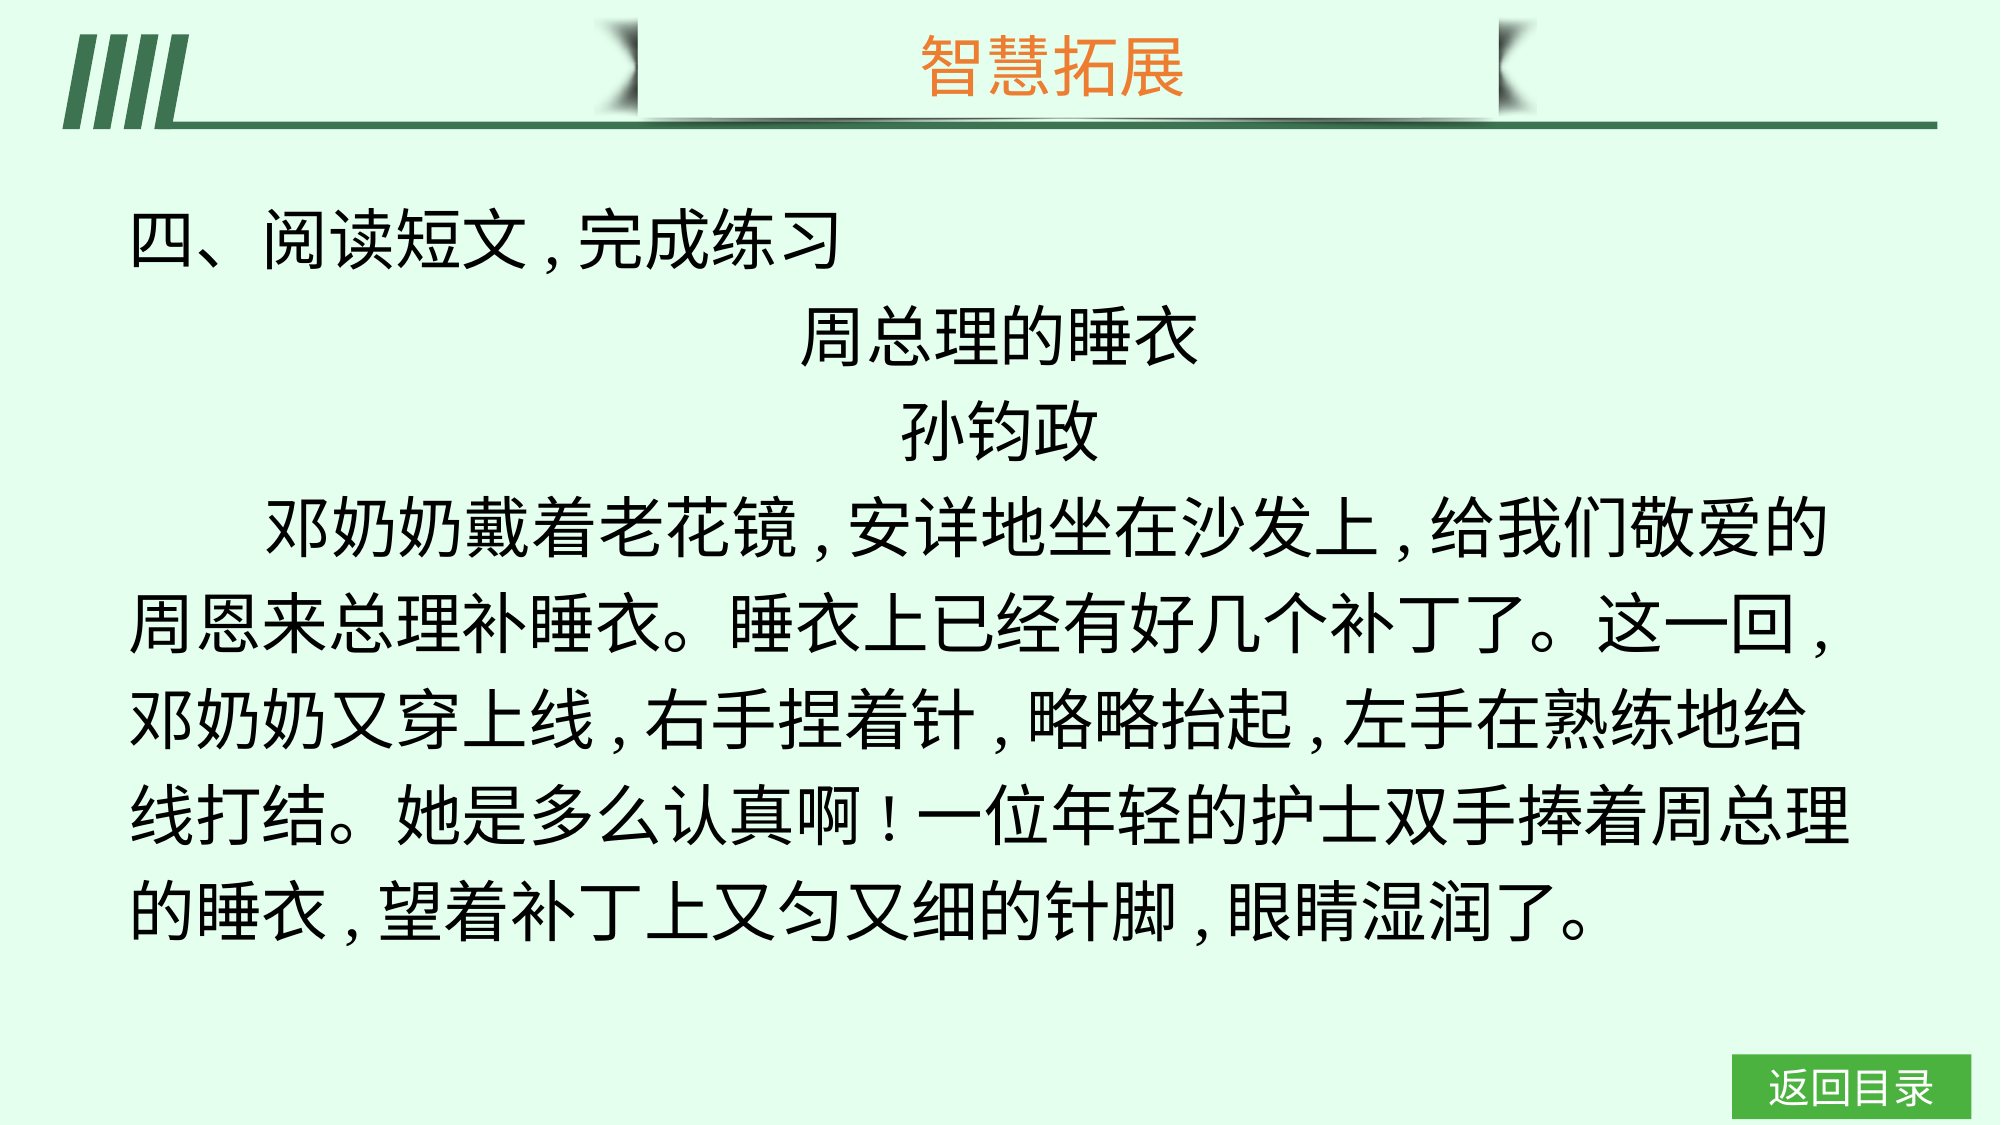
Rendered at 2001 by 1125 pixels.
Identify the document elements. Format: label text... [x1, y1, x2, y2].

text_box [62, 34, 1938, 130]
text_box 四、阅读短文,完成练习 周总理的睡衣 孙钧政 邓奶奶戴着老花镜,安详地坐在沙发上,给我们敬爱的周恩来总理补睡衣。睡衣上已经有好几个补丁了。这一回,邓奶奶又穿上线,右手捏着针,略略抬起,左手在熟练地给线打结。她是多么认真啊!一位年轻的护士双手捧着周总理的睡衣,望着补丁上又匀又细的针脚,眼睛湿润了。 [113, 175, 1887, 958]
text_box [594, 16, 1537, 127]
